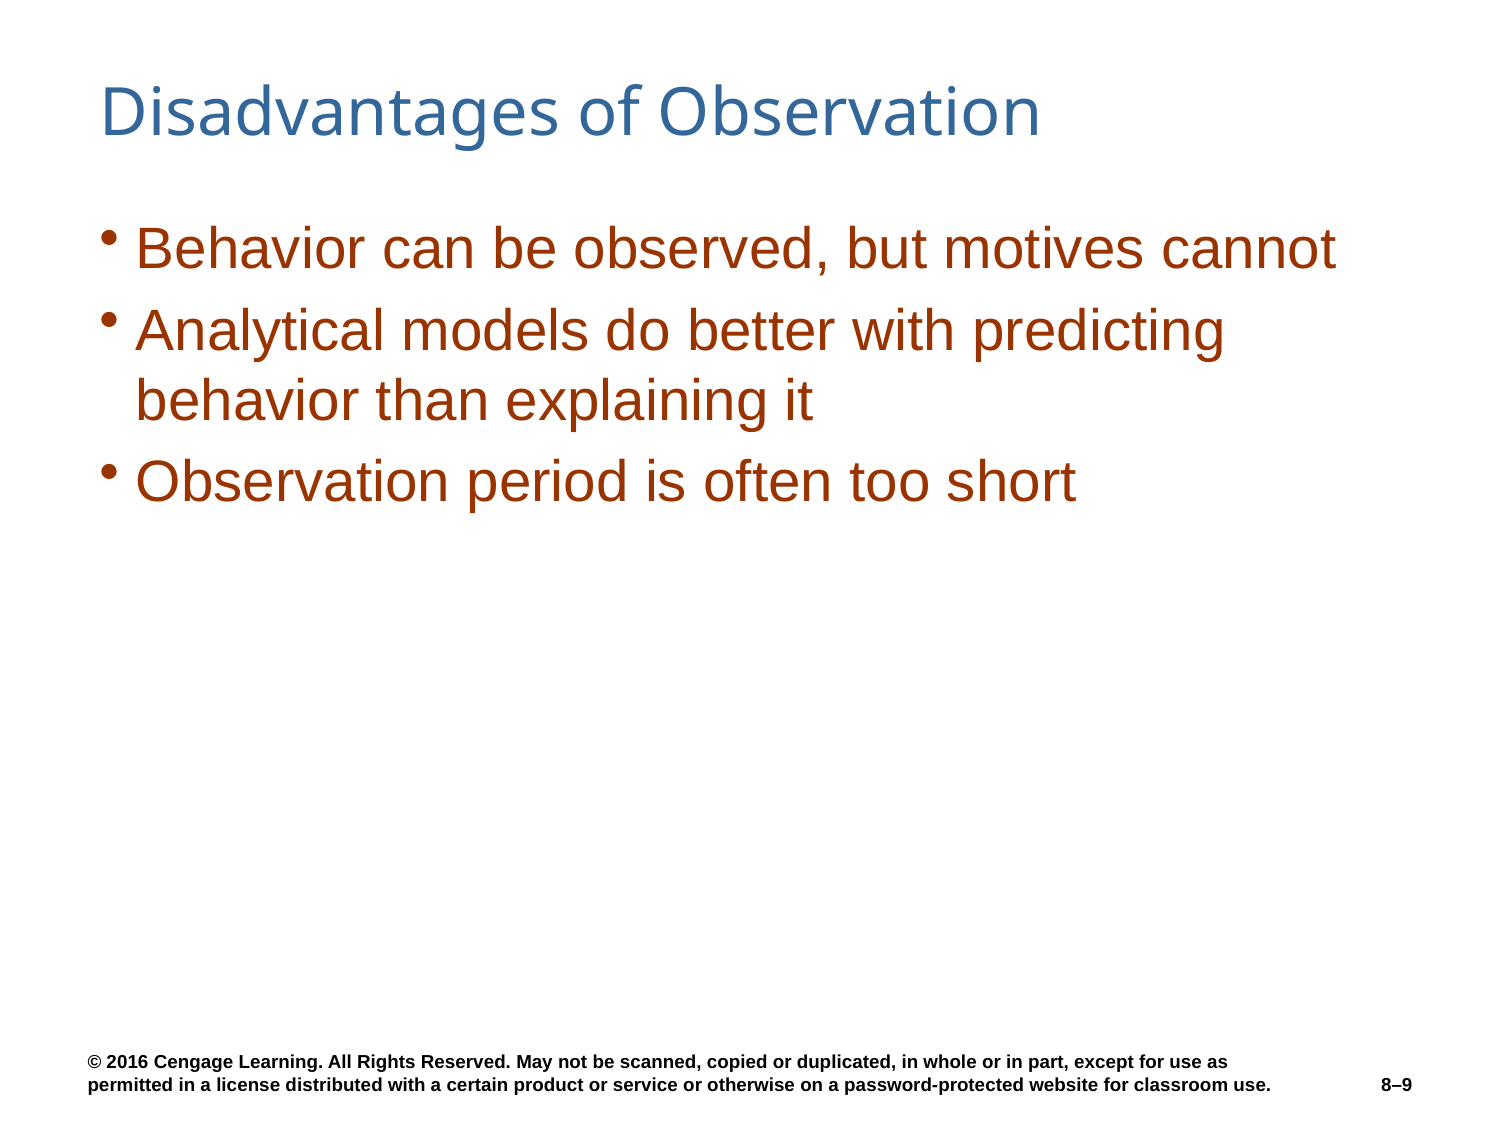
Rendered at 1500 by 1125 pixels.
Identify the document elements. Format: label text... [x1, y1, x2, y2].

title Disadvantages of Observation [84, 61, 1411, 158]
footer © 2016 Cengage Learning. All Rights Reserved. May not be scanned, copied or duplicated, in whole or in part, except for use as permitted in a license distributed with a certain product or service or otherwise on a password-protected website for classroom use. [87, 1057, 1050, 1103]
slide_number 8–9 [1050, 1042, 1413, 1103]
list Behavior can be observed, but motives cannot Analytical models do better with predicting behavior than explaining it Observation period is often too short [84, 202, 1414, 1013]
